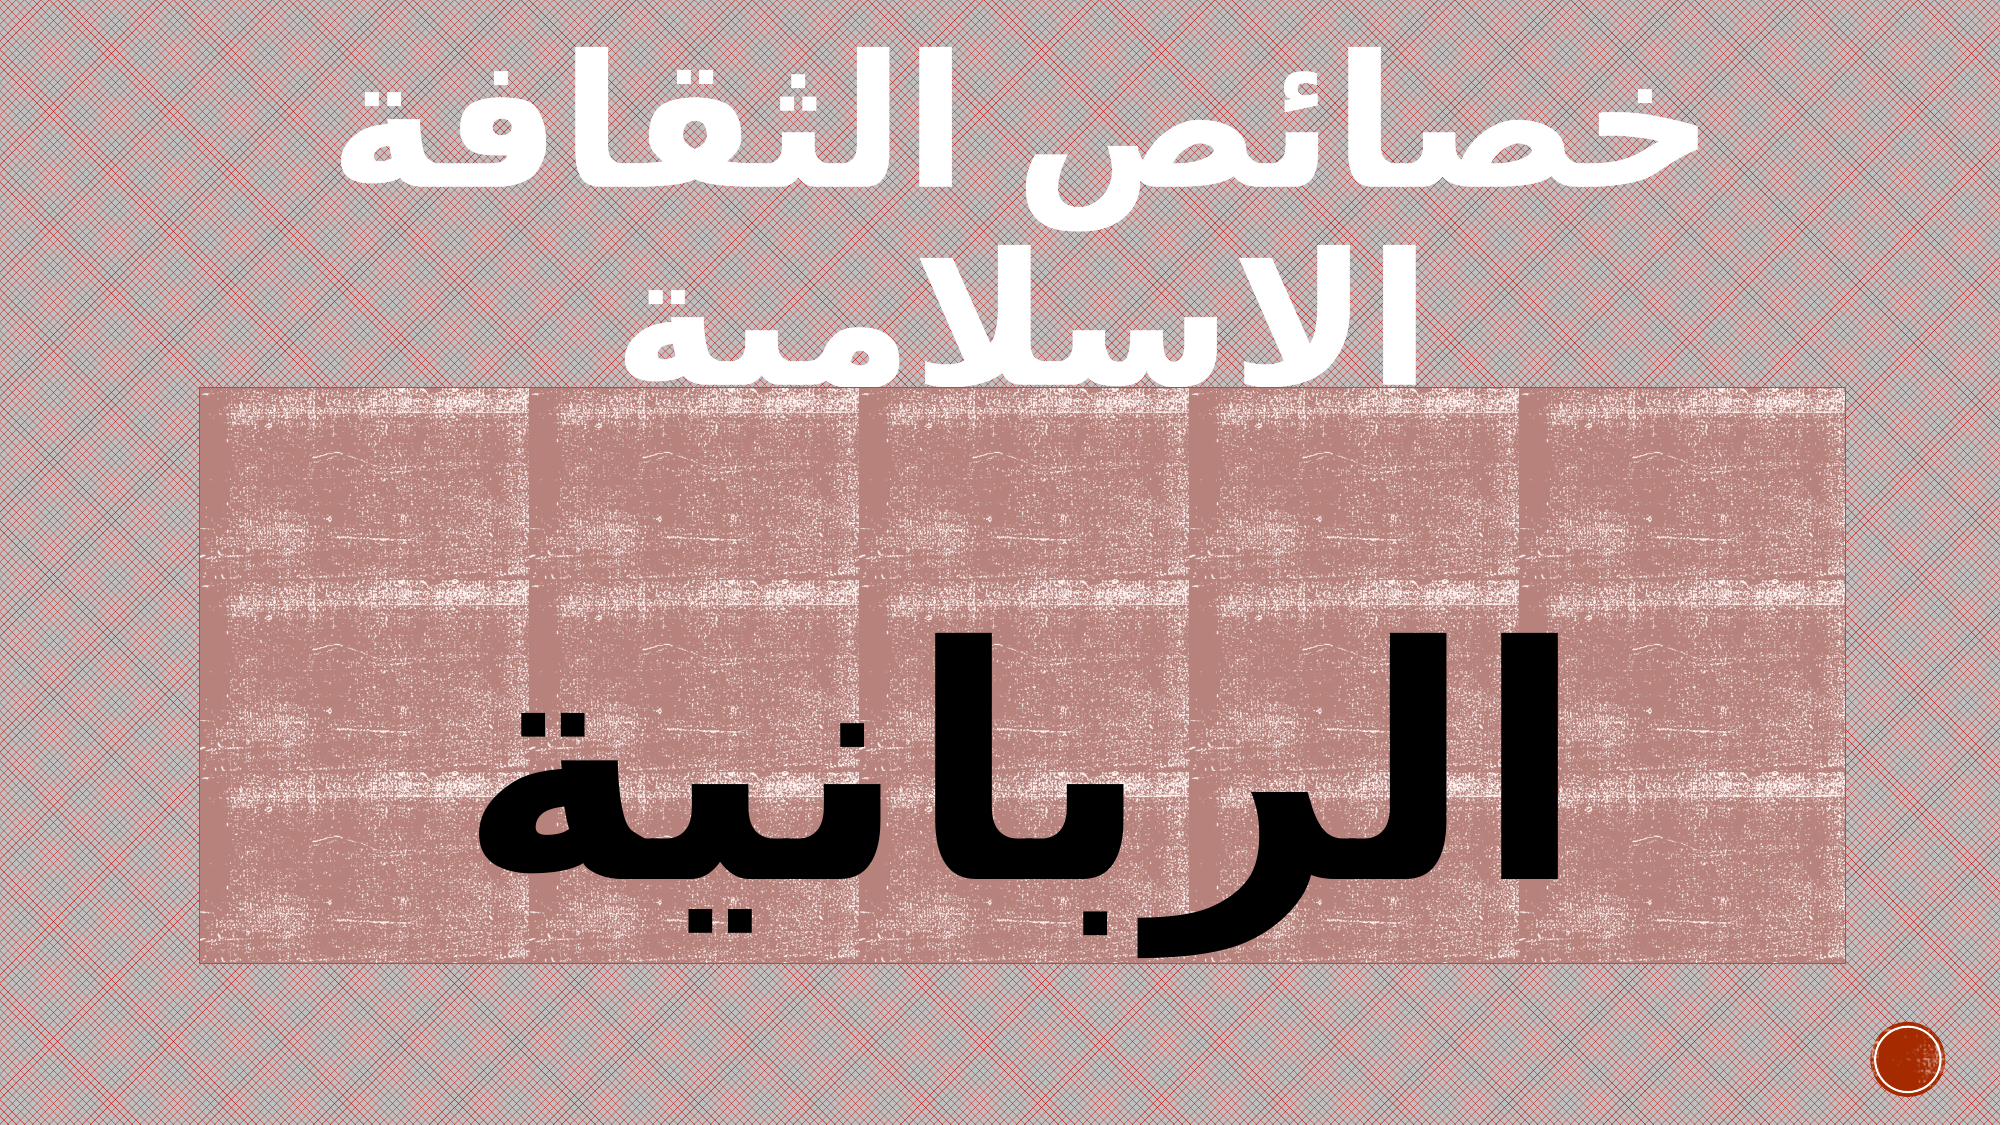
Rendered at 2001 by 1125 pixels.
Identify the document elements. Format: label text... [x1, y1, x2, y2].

title خصائص الثقافة الإسلامية [232, 44, 1813, 387]
list الربانية [199, 387, 1846, 964]
